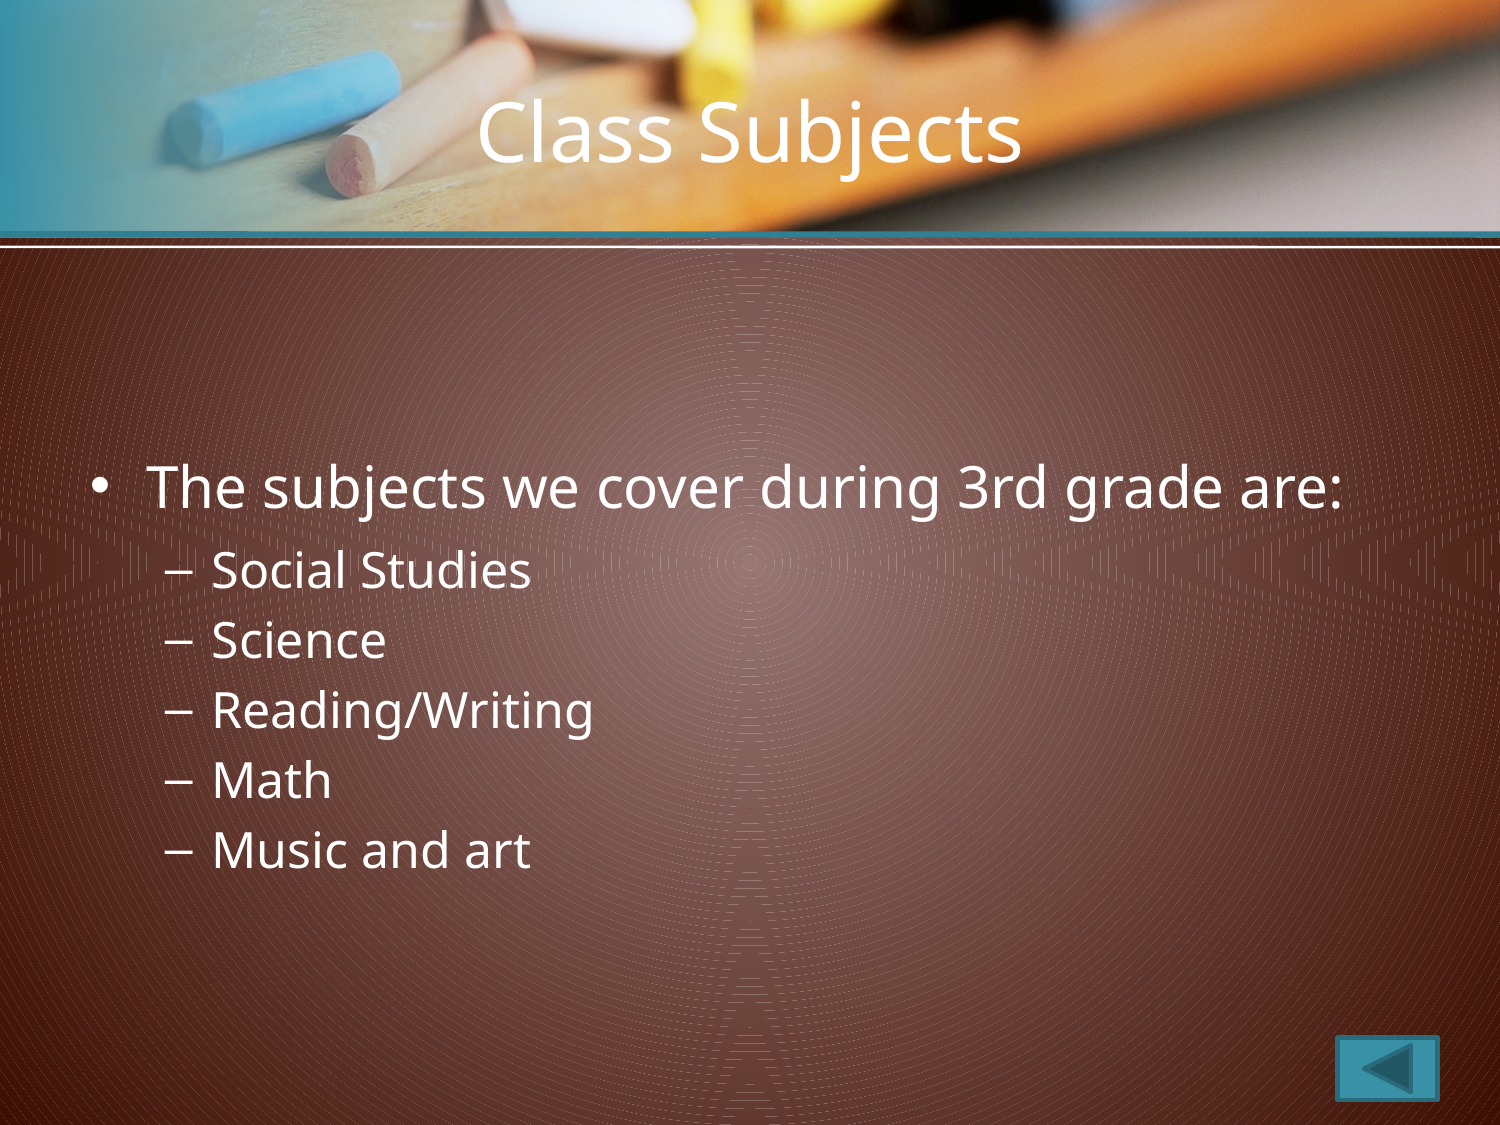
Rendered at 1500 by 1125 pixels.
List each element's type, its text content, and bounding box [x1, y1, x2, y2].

picture [663, 0, 1500, 231]
title Class Subjects [75, 24, 1425, 233]
list The subjects we cover during 3rd grade are: Social Studies Science Reading/Writing Math Music and art [75, 262, 1425, 1005]
text_box [1335, 1035, 1440, 1102]
